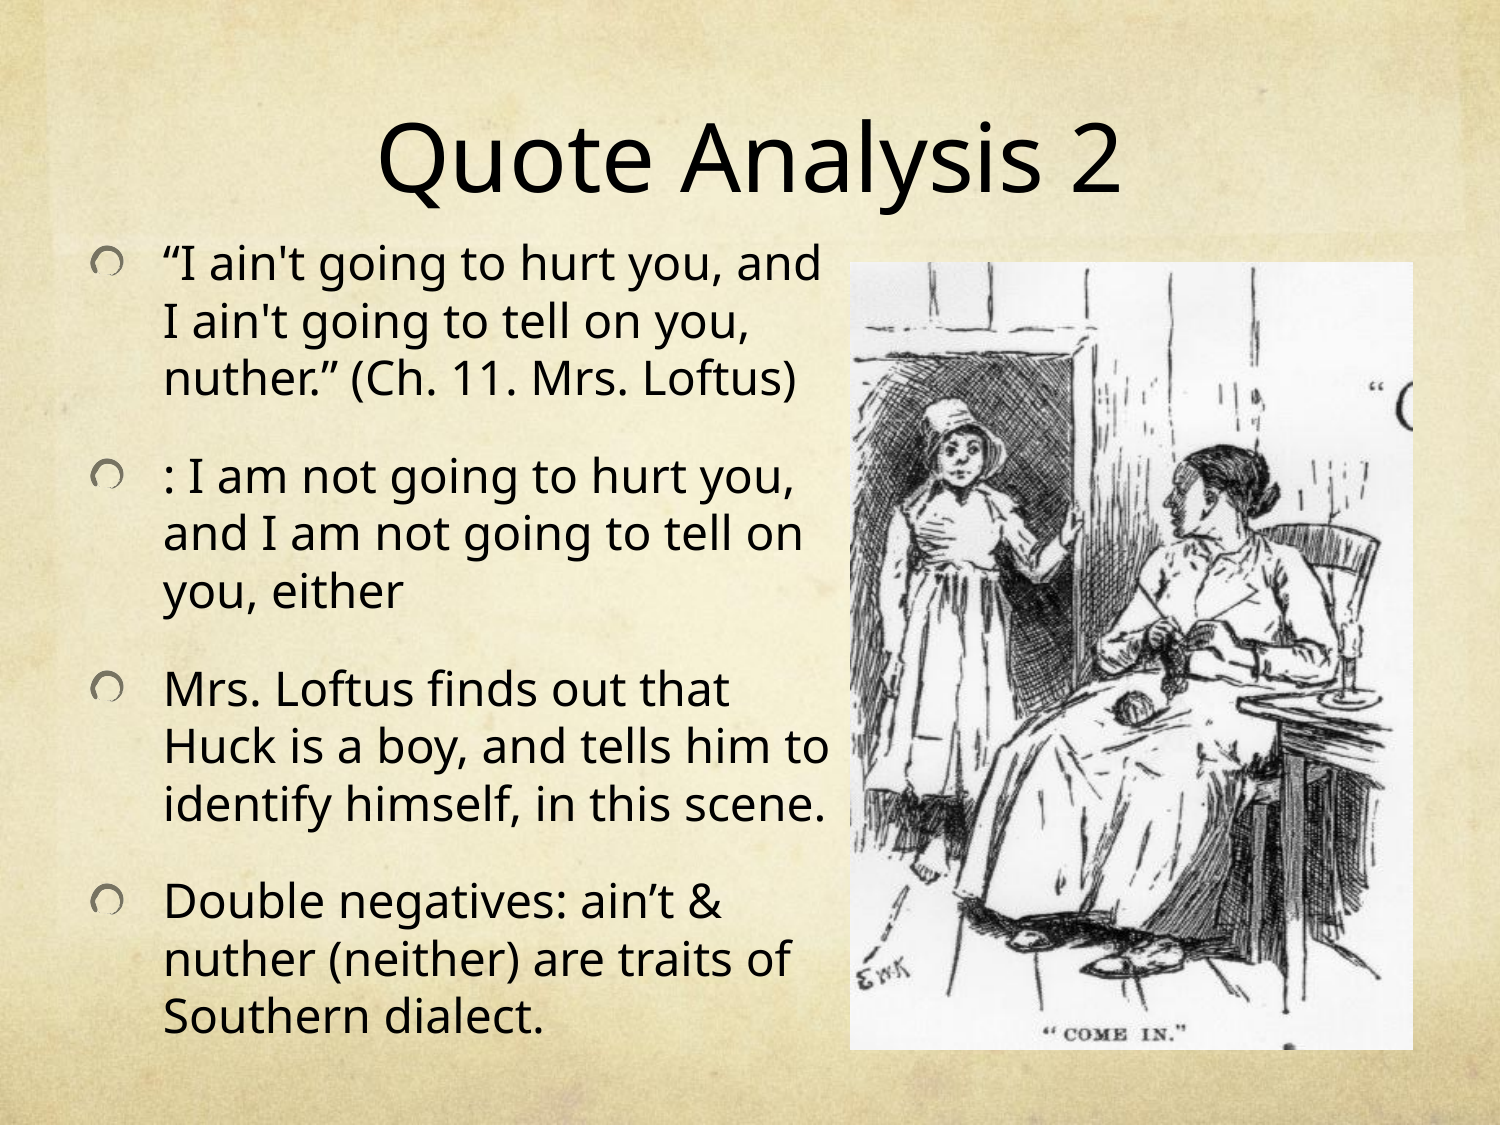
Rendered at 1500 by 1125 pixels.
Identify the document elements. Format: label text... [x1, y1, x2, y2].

list “I ain't going to hurt you, and I ain't going to tell on you, nuther.” (Ch. 11. Mrs. Loftus) : I am not going to hurt you, and I am not going to tell on you, either Mrs. Loftus finds out that Huck is a boy, and tells him to identify himself, in this scene. Double negatives: ain’t & nuther (neither) are traits of Southern dialect. [75, 224, 851, 1063]
picture [0, 0, 1500, 1125]
title Quote Analysis 2 [150, 82, 1350, 225]
